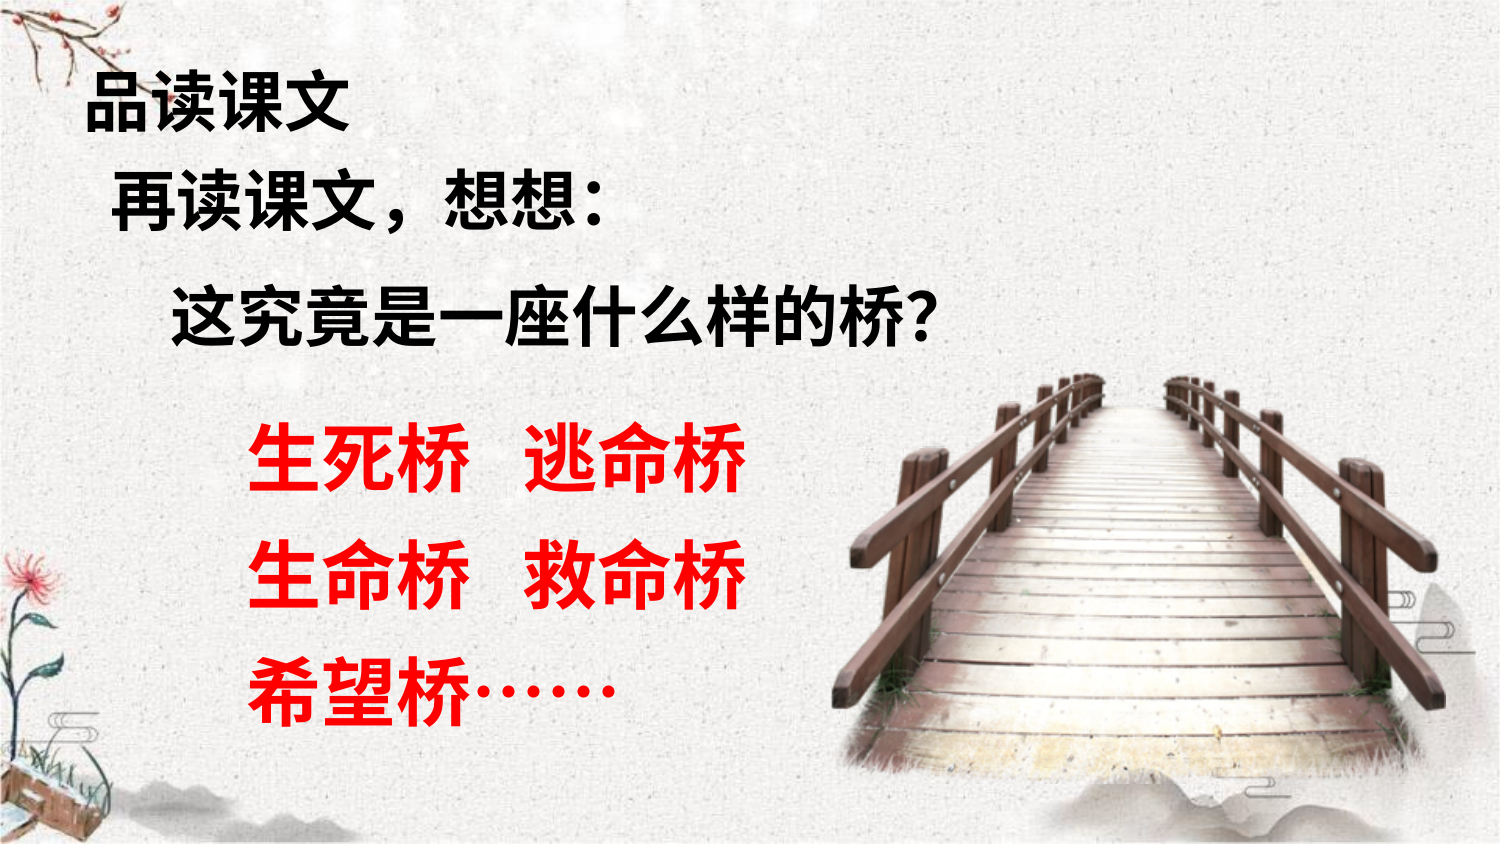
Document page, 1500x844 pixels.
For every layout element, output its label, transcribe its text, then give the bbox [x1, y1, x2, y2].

text_box 再读课文，想想： 这究竟是一座什么样的桥？ [95, 115, 1154, 363]
picture [0, 0, 1500, 844]
text_box 生死桥 逃命桥 生命桥 救命桥 希望桥…… [232, 376, 799, 743]
text_box 品读课文 [69, 52, 433, 157]
